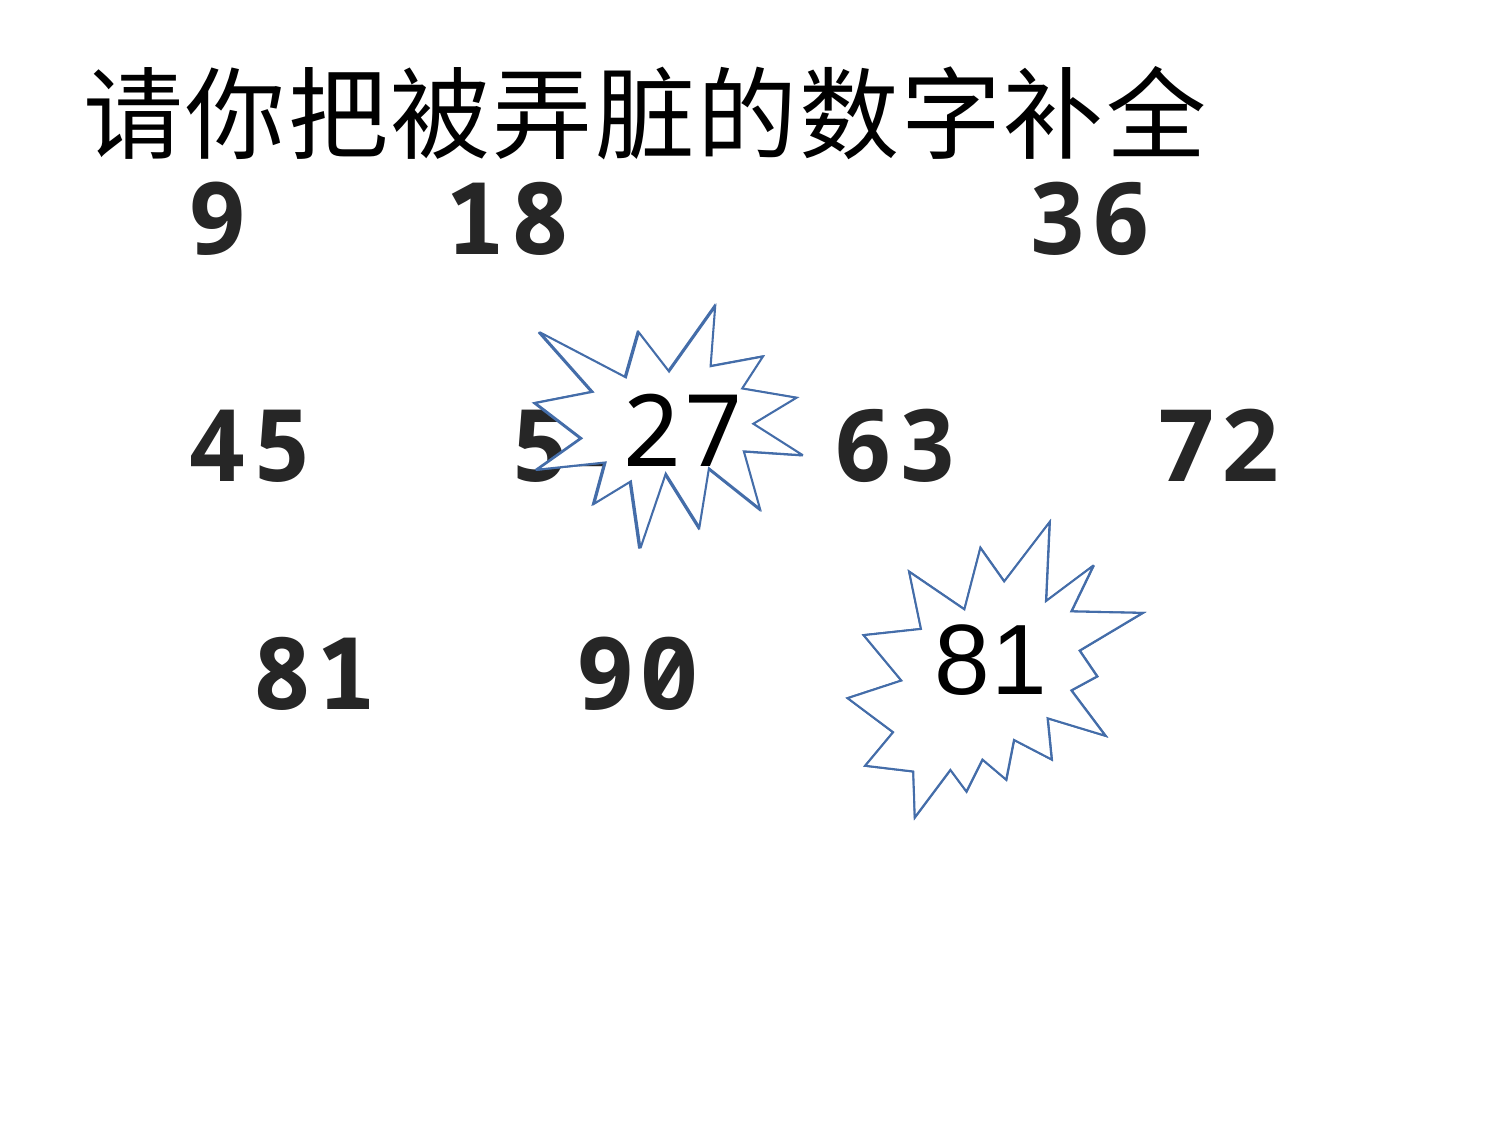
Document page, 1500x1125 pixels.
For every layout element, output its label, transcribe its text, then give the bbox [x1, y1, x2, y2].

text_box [535, 306, 803, 549]
title 9 18 36 45 54 63 72 81 90 [172, 345, 1399, 738]
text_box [847, 522, 1143, 818]
text_box 请你把被弄脏的数字补全 [69, 43, 1305, 179]
